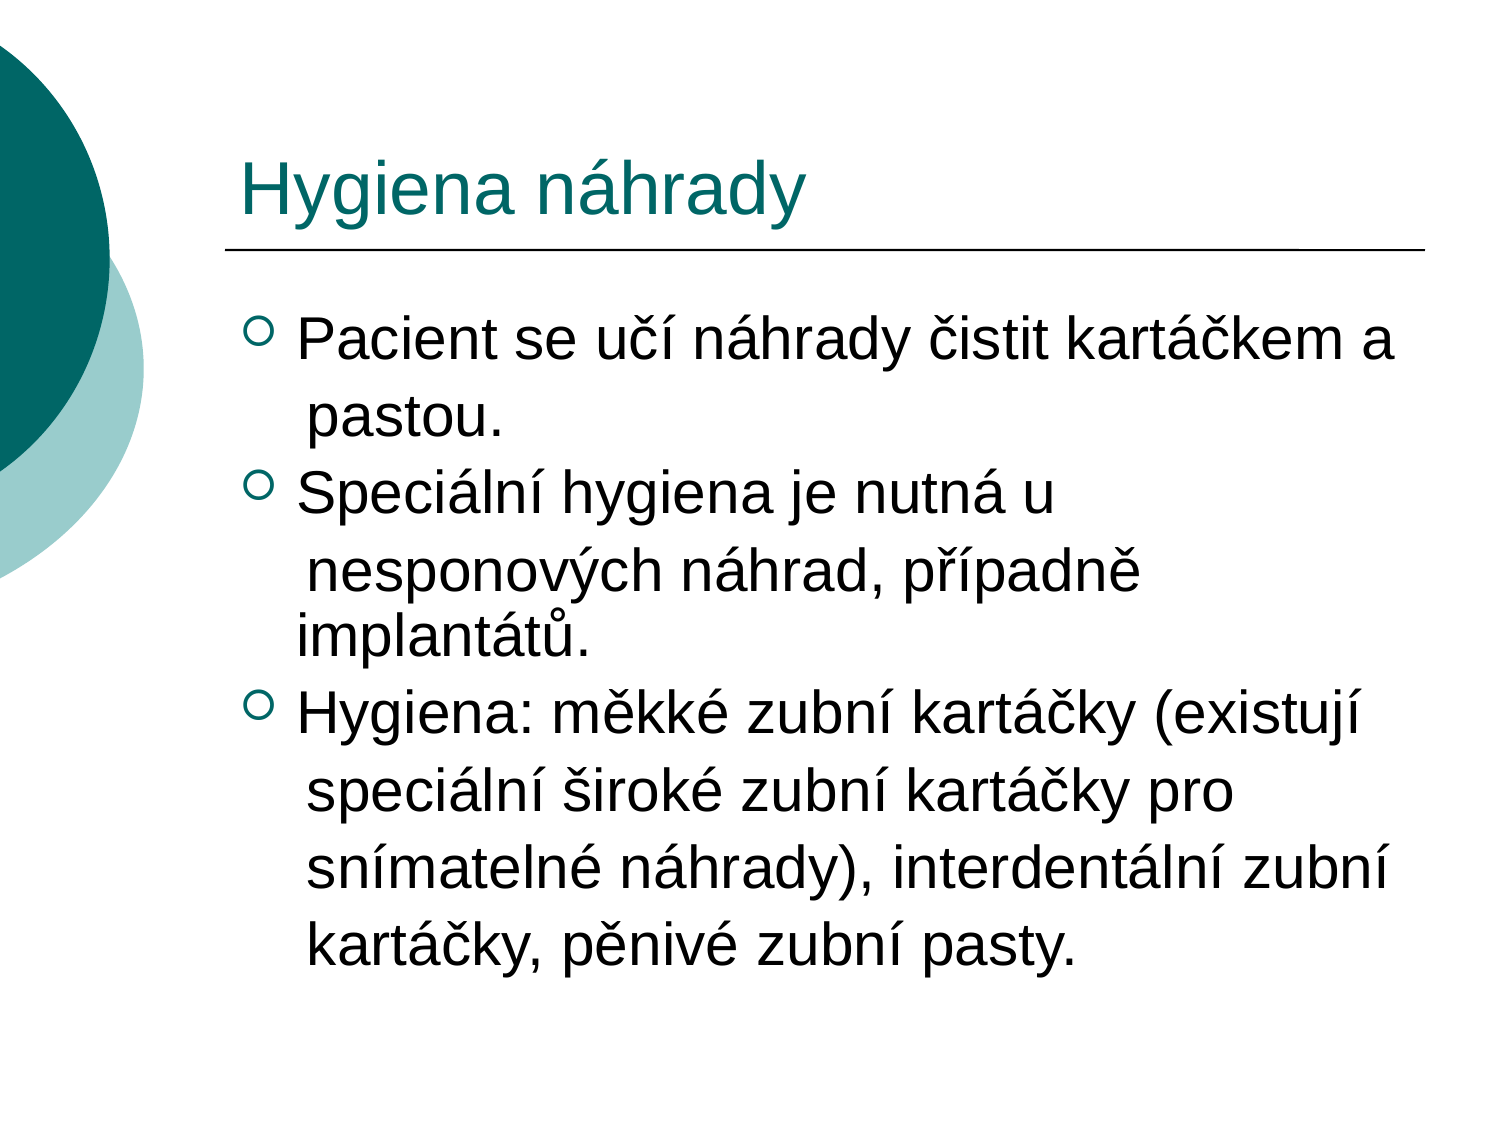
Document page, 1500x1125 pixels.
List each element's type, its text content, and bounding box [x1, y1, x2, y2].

list Pacient se učí náhrady čistit kartáčkem a pastou. Speciální hygiena je nutná u nesponových náhrad, případně implantátů. Hygiena: měkké zubní kartáčky (existují speciální široké zubní kartáčky pro snímatelné náhrady), interdentální zubní kartáčky, pěnivé zubní pasty. [224, 299, 1471, 975]
title Hygiena náhrady [224, 49, 1425, 238]
